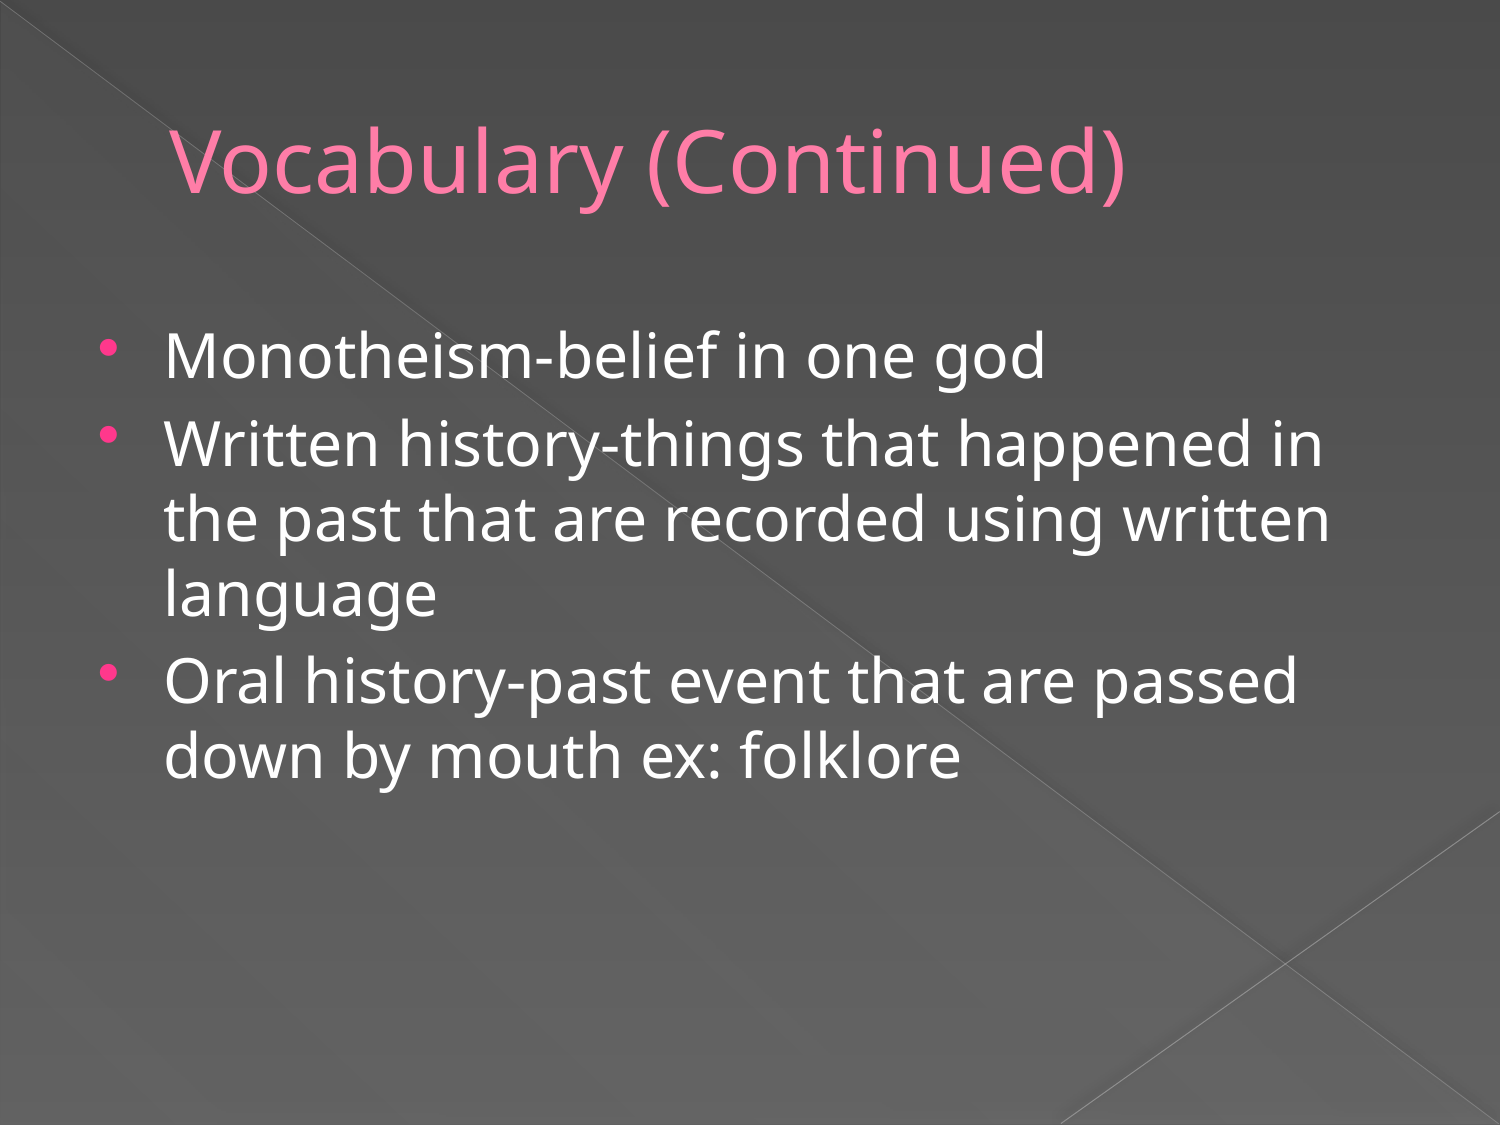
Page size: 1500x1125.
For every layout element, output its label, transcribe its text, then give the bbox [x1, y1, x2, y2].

list Monotheism-belief in one god Written history-things that happened in the past that are recorded using written language Oral history-past event that are passed down by mouth ex: folklore [75, 308, 1425, 1059]
title Vocabulary (Continued) [75, 43, 1425, 274]
